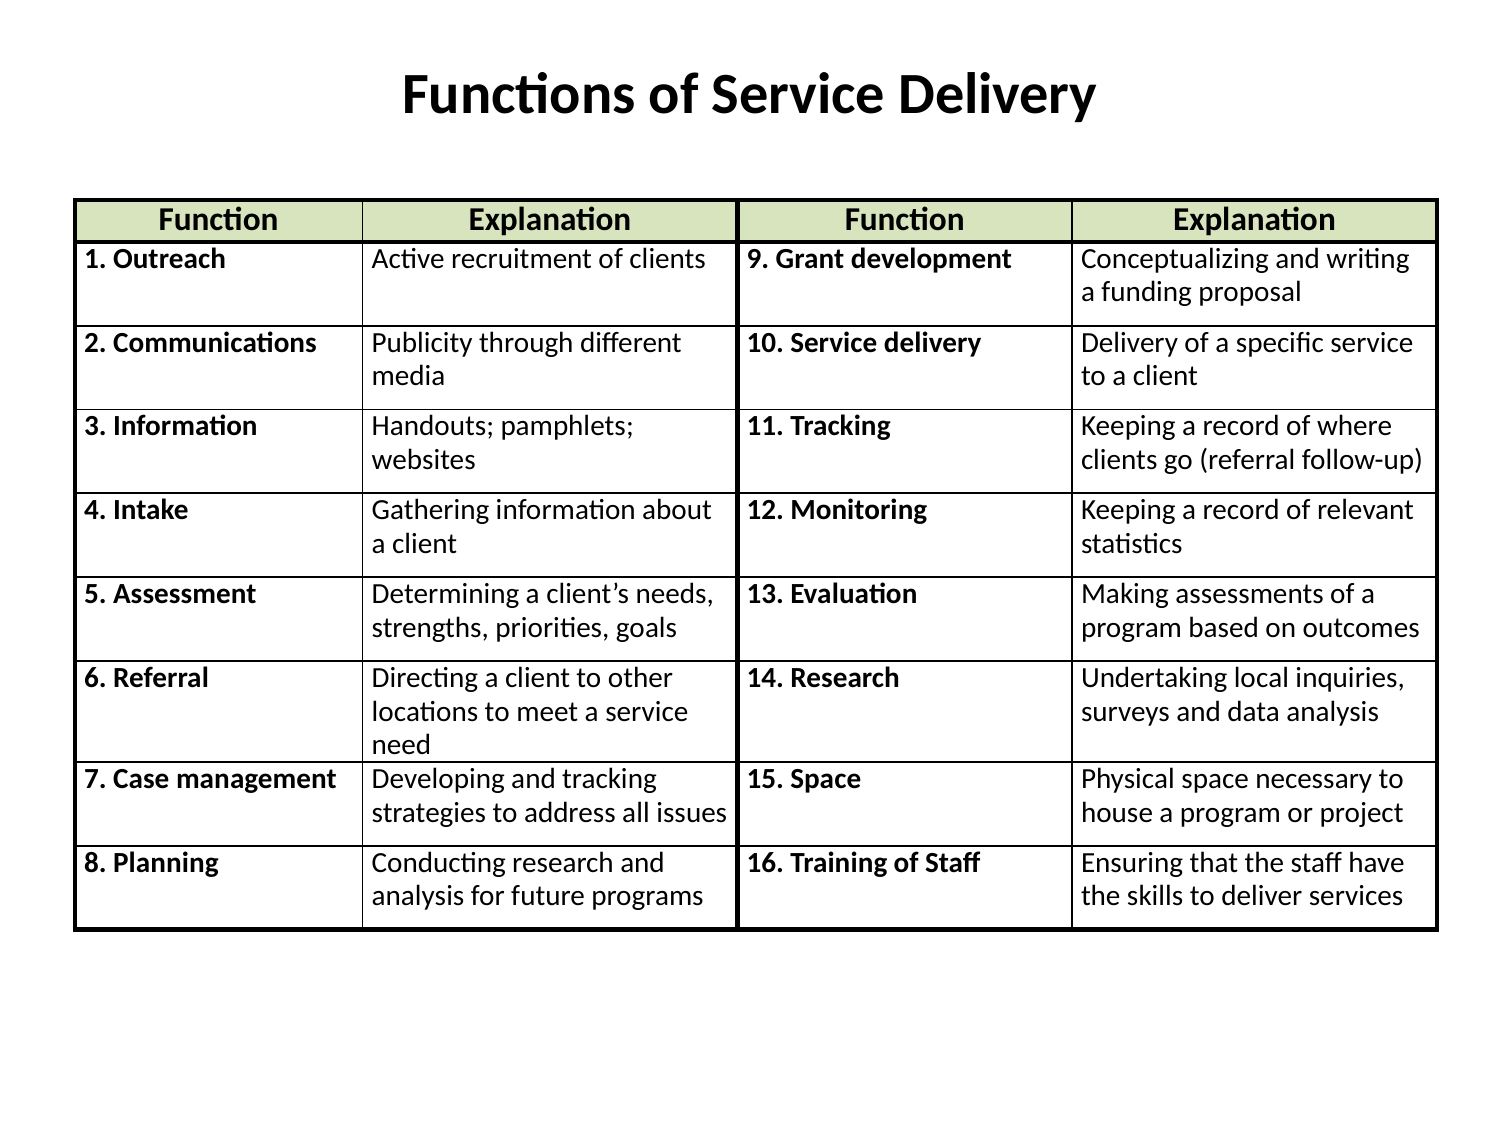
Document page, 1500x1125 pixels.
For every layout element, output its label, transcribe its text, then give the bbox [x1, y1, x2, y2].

table_cell Delivery of a specific service to a client [1073, 327, 1435, 409]
table_cell Directing a client to other locations to meet a service need [363, 662, 735, 761]
table_cell Developing and tracking strategies to address all issues [363, 763, 735, 845]
table_cell Determining a client’s needs, strengths, priorities, goals [363, 578, 735, 660]
table_cell 6. Referral [77, 662, 362, 761]
table_cell 4. Intake [77, 494, 362, 576]
table_cell 7. Case management [77, 763, 362, 845]
table_header Function [77, 202, 362, 240]
table_cell Conducting research and analysis for future programs [363, 847, 735, 927]
table_cell 1. Outreach [77, 244, 362, 325]
table_cell Handouts; pamphlets; websites [363, 410, 735, 492]
table_cell 16. Training of Staff [740, 847, 1071, 927]
table_header Function [740, 202, 1071, 240]
table_header Explanation [363, 202, 735, 240]
table_cell Keeping a record of relevant statistics [1073, 494, 1435, 576]
table_cell Active recruitment of clients [363, 244, 735, 325]
table_cell Keeping a record of where clients go (referral follow-up) [1073, 410, 1435, 492]
table_cell Undertaking local inquiries, surveys and data analysis [1073, 662, 1435, 761]
text_box Functions of Service Delivery [74, 62, 1425, 143]
table_cell Physical space necessary to house a program or project [1073, 763, 1435, 845]
table_cell 14. Research [740, 662, 1071, 761]
table_header Explanation [1073, 202, 1435, 240]
table_cell 13. Evaluation [740, 578, 1071, 660]
table_cell 12. Monitoring [740, 494, 1071, 576]
table_cell 10. Service delivery [740, 327, 1071, 409]
table_cell 15. Space [740, 763, 1071, 845]
table_cell 11. Tracking [740, 410, 1071, 492]
table_cell Conceptualizing and writing a funding proposal [1073, 244, 1435, 325]
table_cell 2. Communications [77, 327, 362, 409]
table_cell 9. Grant development [740, 244, 1071, 325]
table_cell Ensuring that the staff have the skills to deliver services [1073, 847, 1435, 927]
table_cell Making assessments of a program based on outcomes [1073, 578, 1435, 660]
table_cell 5. Assessment [77, 578, 362, 660]
table_cell 8. Planning [77, 847, 362, 927]
table_cell 3. Information [77, 410, 362, 492]
table_cell Publicity through different media [363, 327, 735, 409]
table_cell Gathering information about a client [363, 494, 735, 576]
